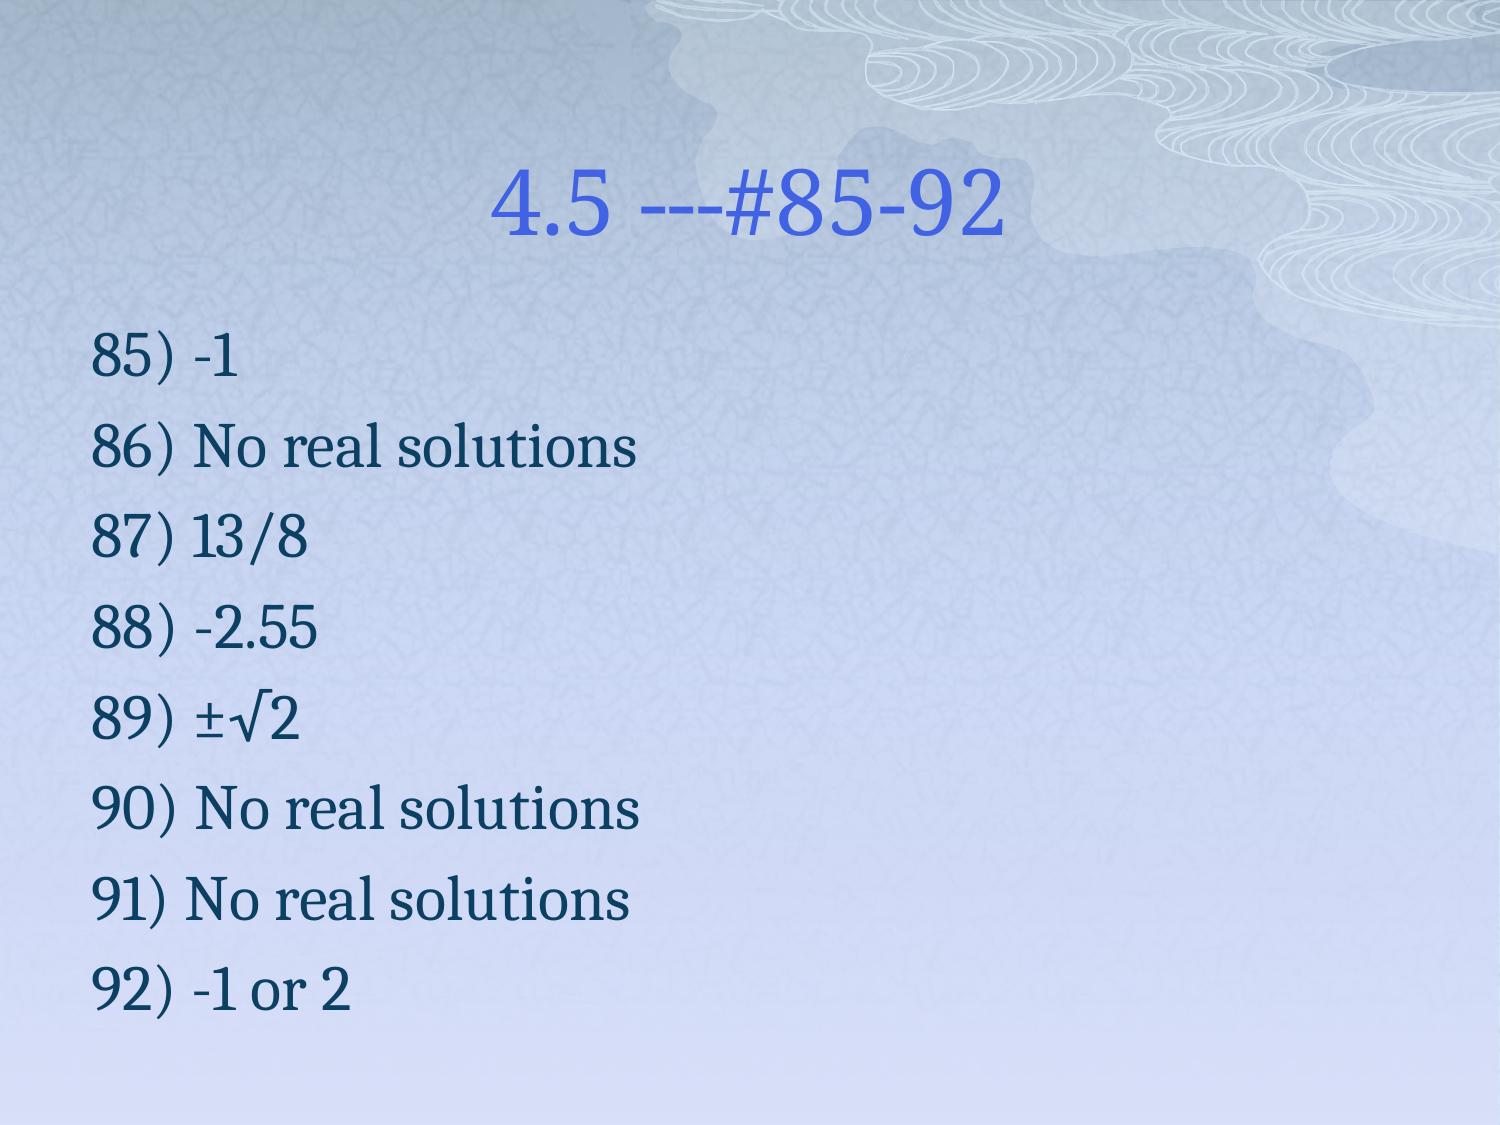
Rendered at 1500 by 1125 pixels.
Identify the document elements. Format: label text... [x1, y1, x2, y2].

list 85) -1 86) No real solutions 87) 13/8 88) -2.55 89) ±√2 90) No real solutions 91) No real solutions 92) -1 or 2 [76, 304, 1430, 1032]
title 4.5 ---#85-92 [75, 105, 1425, 293]
